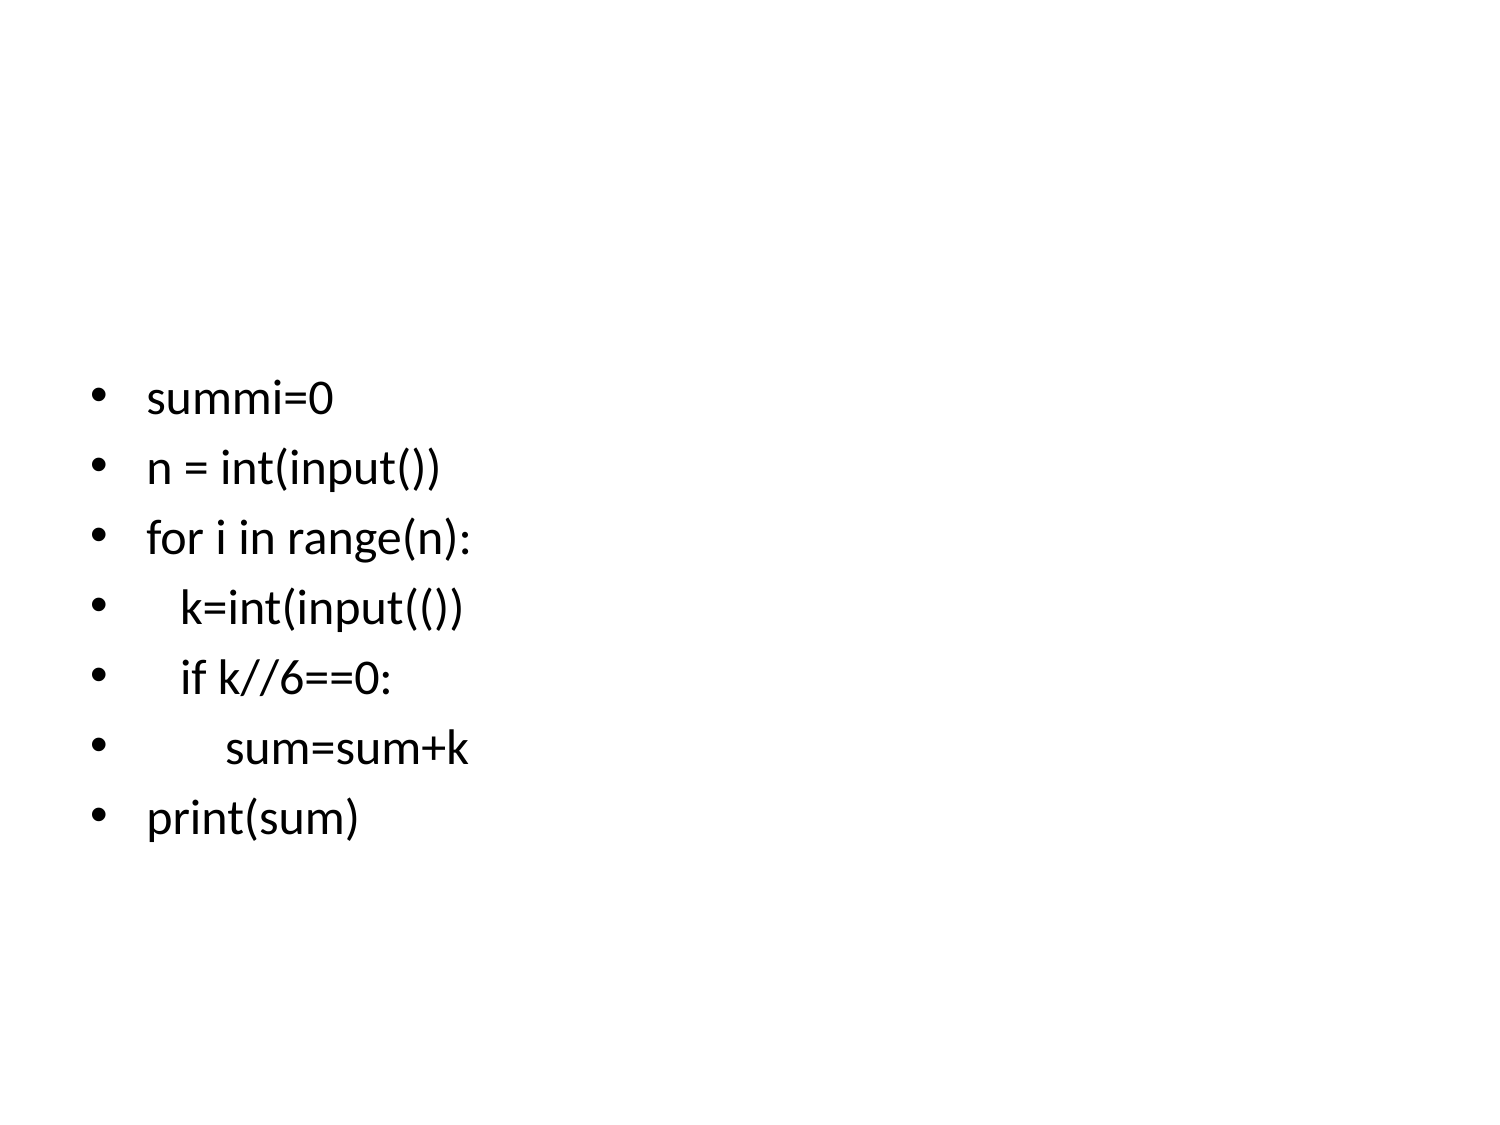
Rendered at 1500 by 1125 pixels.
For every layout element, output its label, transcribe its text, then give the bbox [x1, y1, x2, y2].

list summi=0 n = int(input()) for i in range(n): k=int(input(()) if k//6==0: sum=sum+k print(sum) [75, 356, 738, 1005]
